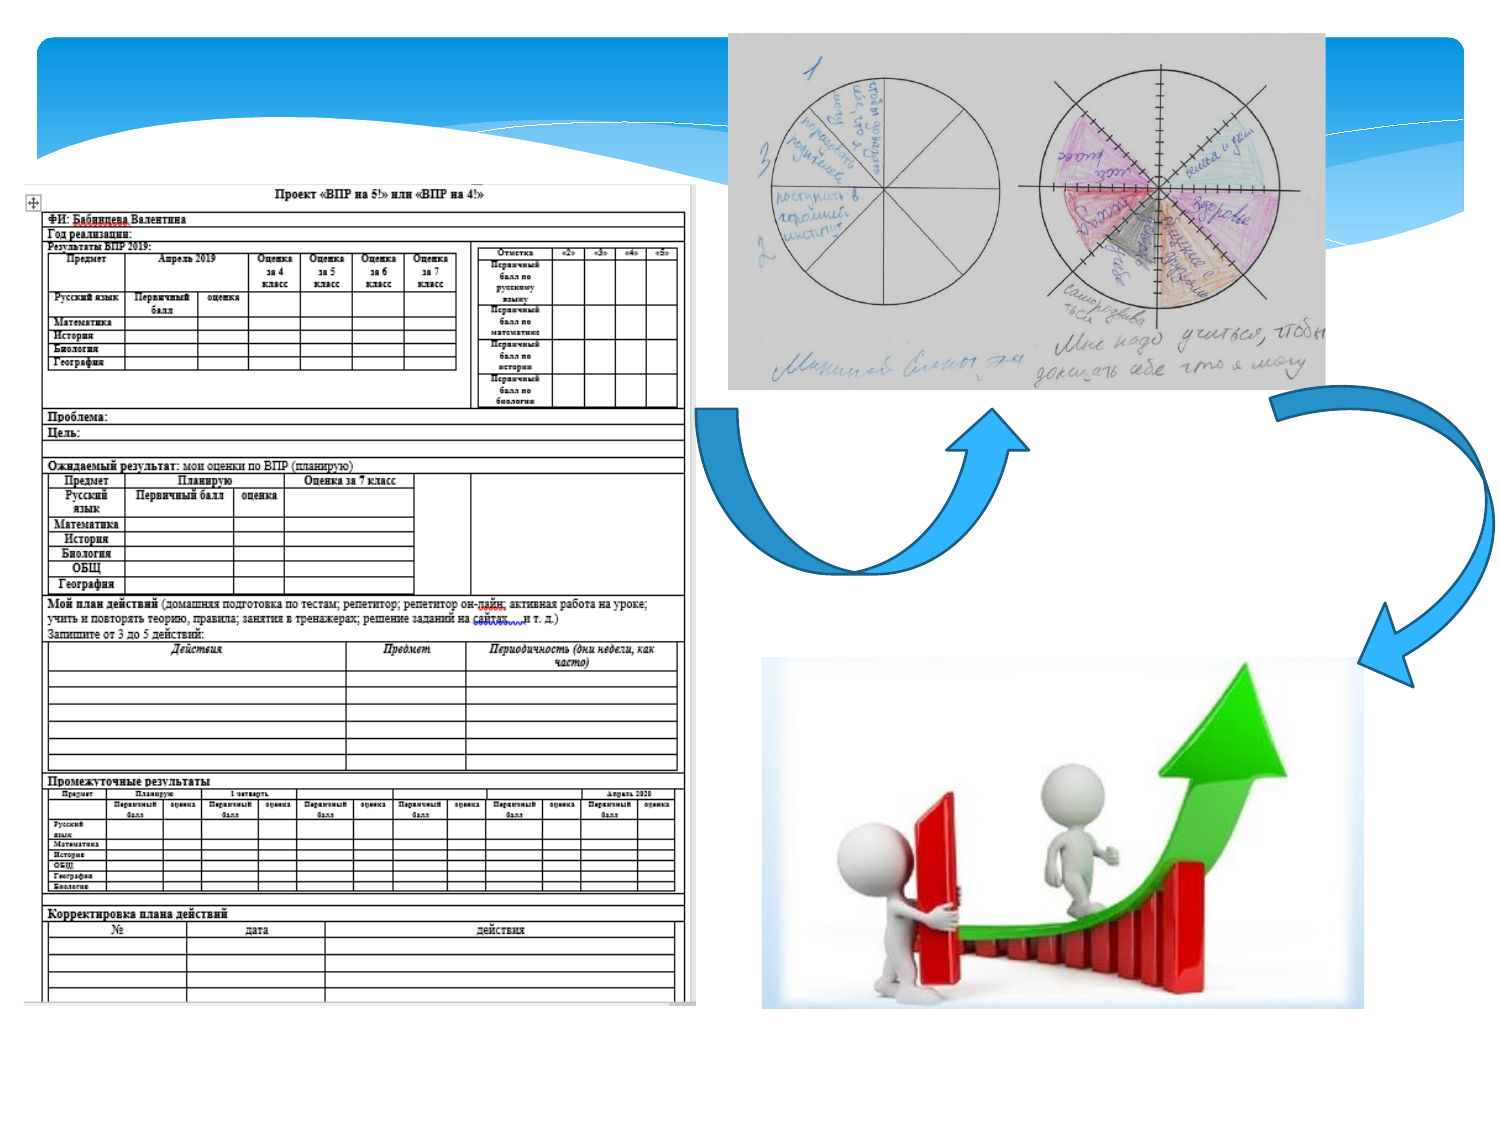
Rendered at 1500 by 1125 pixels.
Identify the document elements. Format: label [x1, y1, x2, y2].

picture [23, 184, 696, 1006]
picture [761, 657, 1365, 1010]
text_box [701, 407, 1031, 576]
text_box [1268, 384, 1496, 689]
picture [727, 33, 1326, 390]
